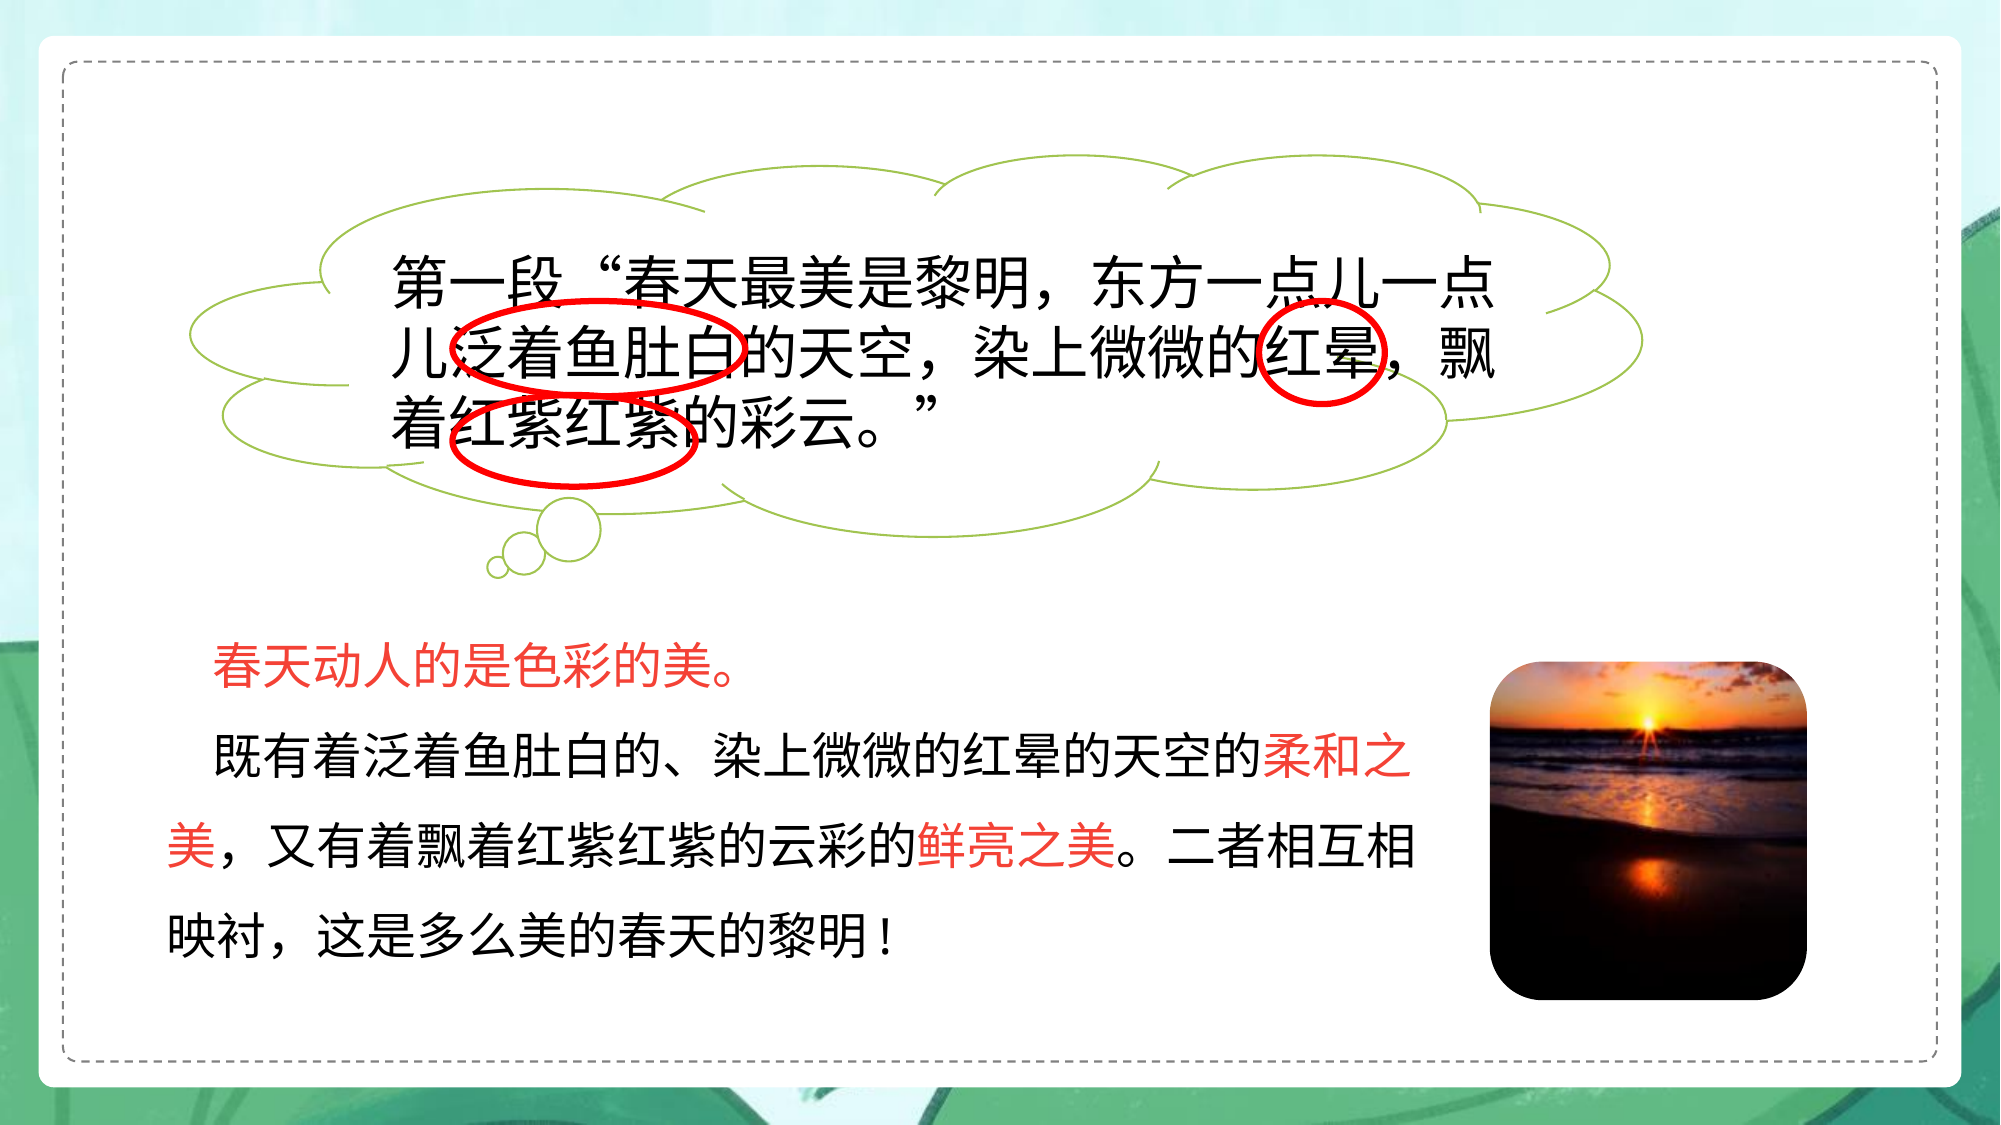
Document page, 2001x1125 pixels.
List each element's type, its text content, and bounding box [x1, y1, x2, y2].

text_box 春天动人的是色彩的美。 既有着泛着鱼肚白的、染上微微的红晕的天空的柔和之美，又有着飘着红紫红紫的云彩的鲜亮之美。二者相互相映衬，这是多么美的春天的黎明! [152, 597, 1477, 973]
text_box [191, 154, 1642, 536]
picture [0, 0, 2000, 1125]
